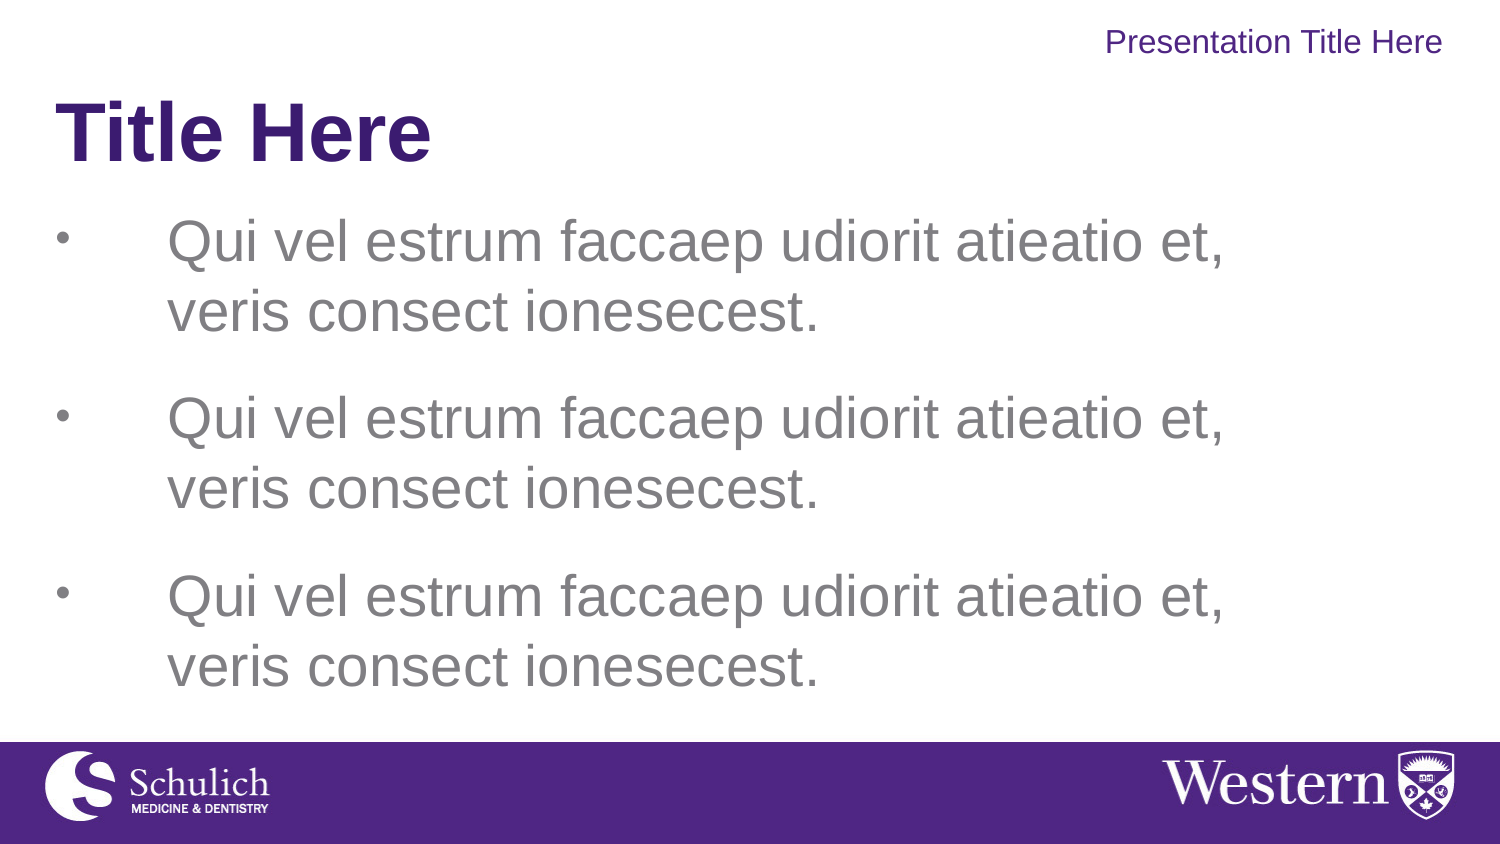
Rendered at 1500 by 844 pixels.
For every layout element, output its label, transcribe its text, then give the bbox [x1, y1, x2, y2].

text_box Presentation Title Here [935, 12, 1459, 68]
text_box Title Here Qui vel estrum faccaep udiorit atieatio et, veris consect ionesecest. Qui vel estrum faccaep udiorit atieatio et, veris consect ionesecest. Qui vel estrum faccaep udiorit atieatio et, veris consect ionesecest. [40, 70, 1354, 844]
picture [0, 0, 1500, 844]
